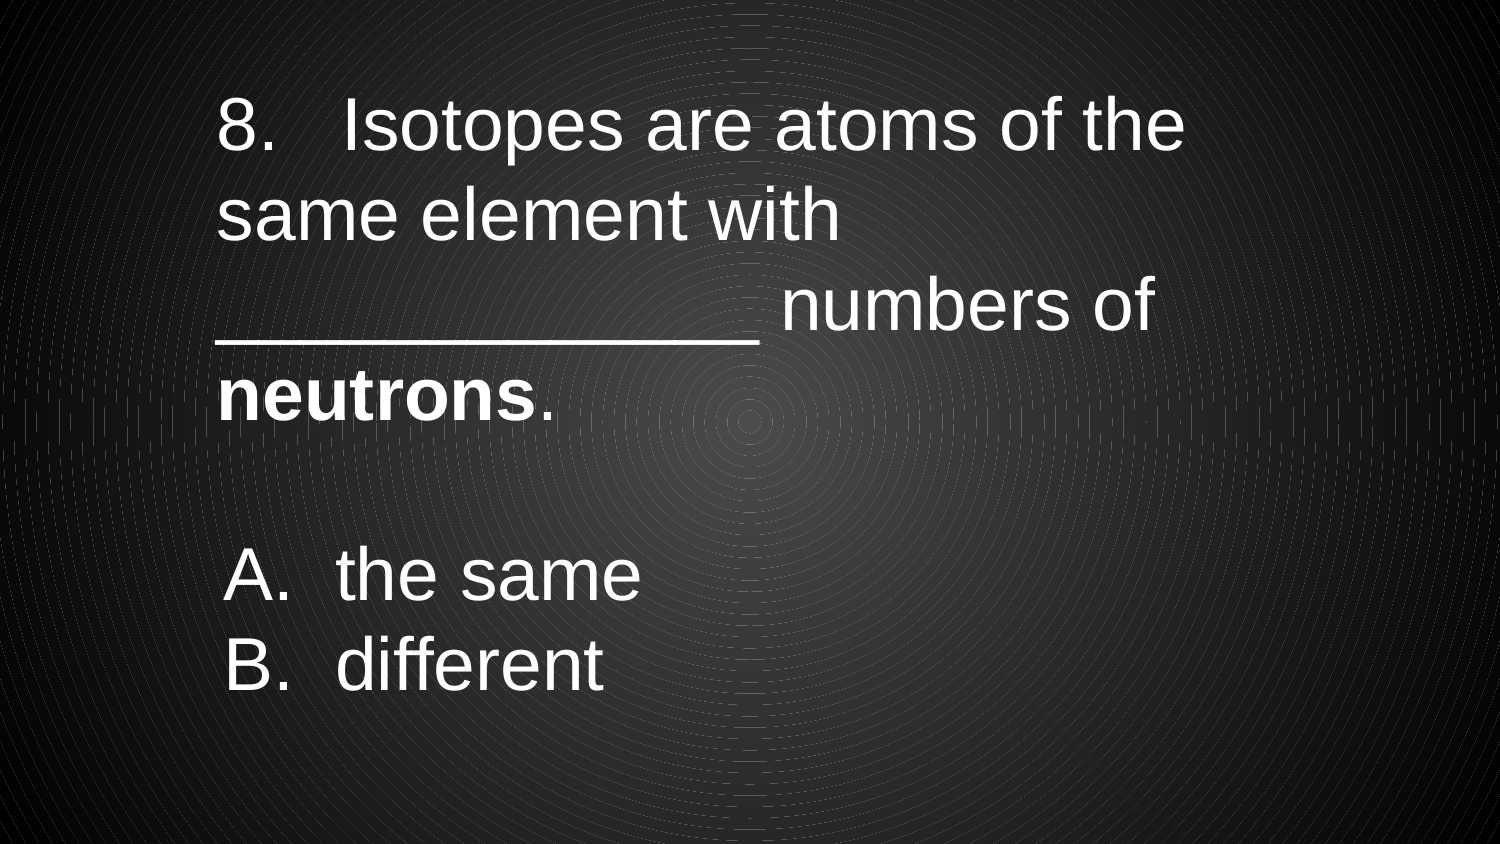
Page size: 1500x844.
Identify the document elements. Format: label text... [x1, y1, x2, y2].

list 8. Isotopes are atoms of the same element with _____________ numbers of neutrons. the same different [201, 60, 1263, 752]
